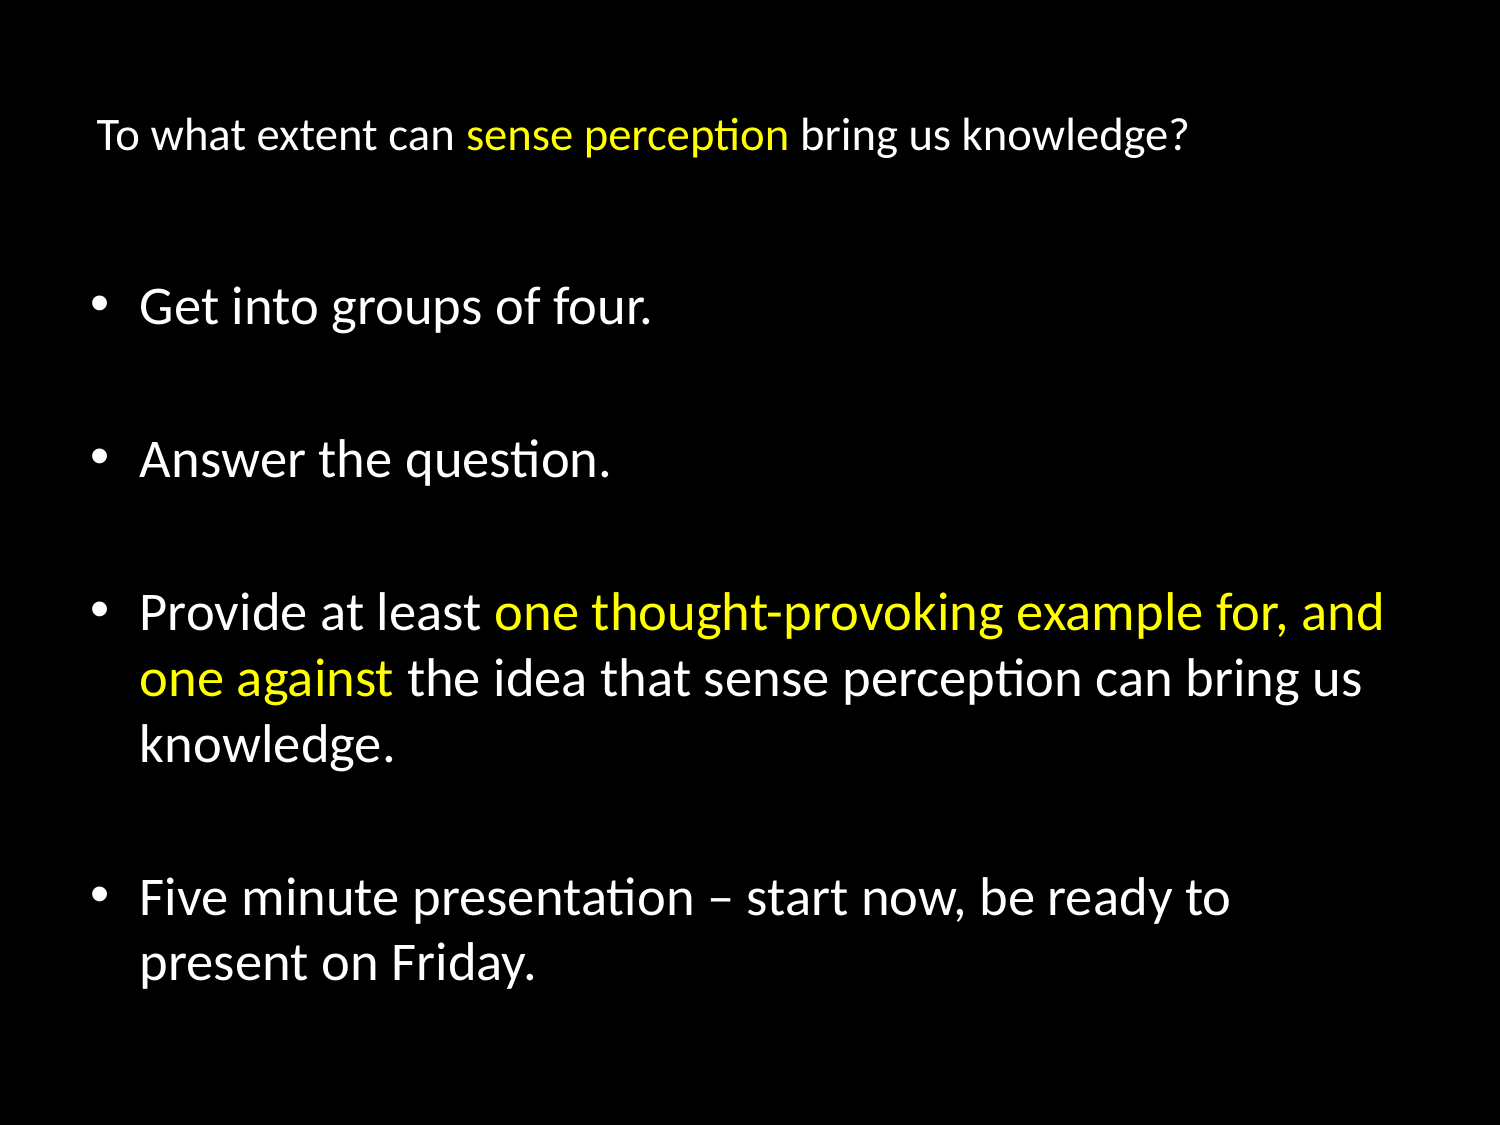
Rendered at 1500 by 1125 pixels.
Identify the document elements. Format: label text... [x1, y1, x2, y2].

title To what extent can sense perception bring us knowledge? [75, 87, 1213, 233]
list Get into groups of four. Answer the question. Provide at least one thought-provoking example for, and one against the idea that sense perception can bring us knowledge. Five minute presentation – start now, be ready to present on Friday. [75, 262, 1425, 1005]
